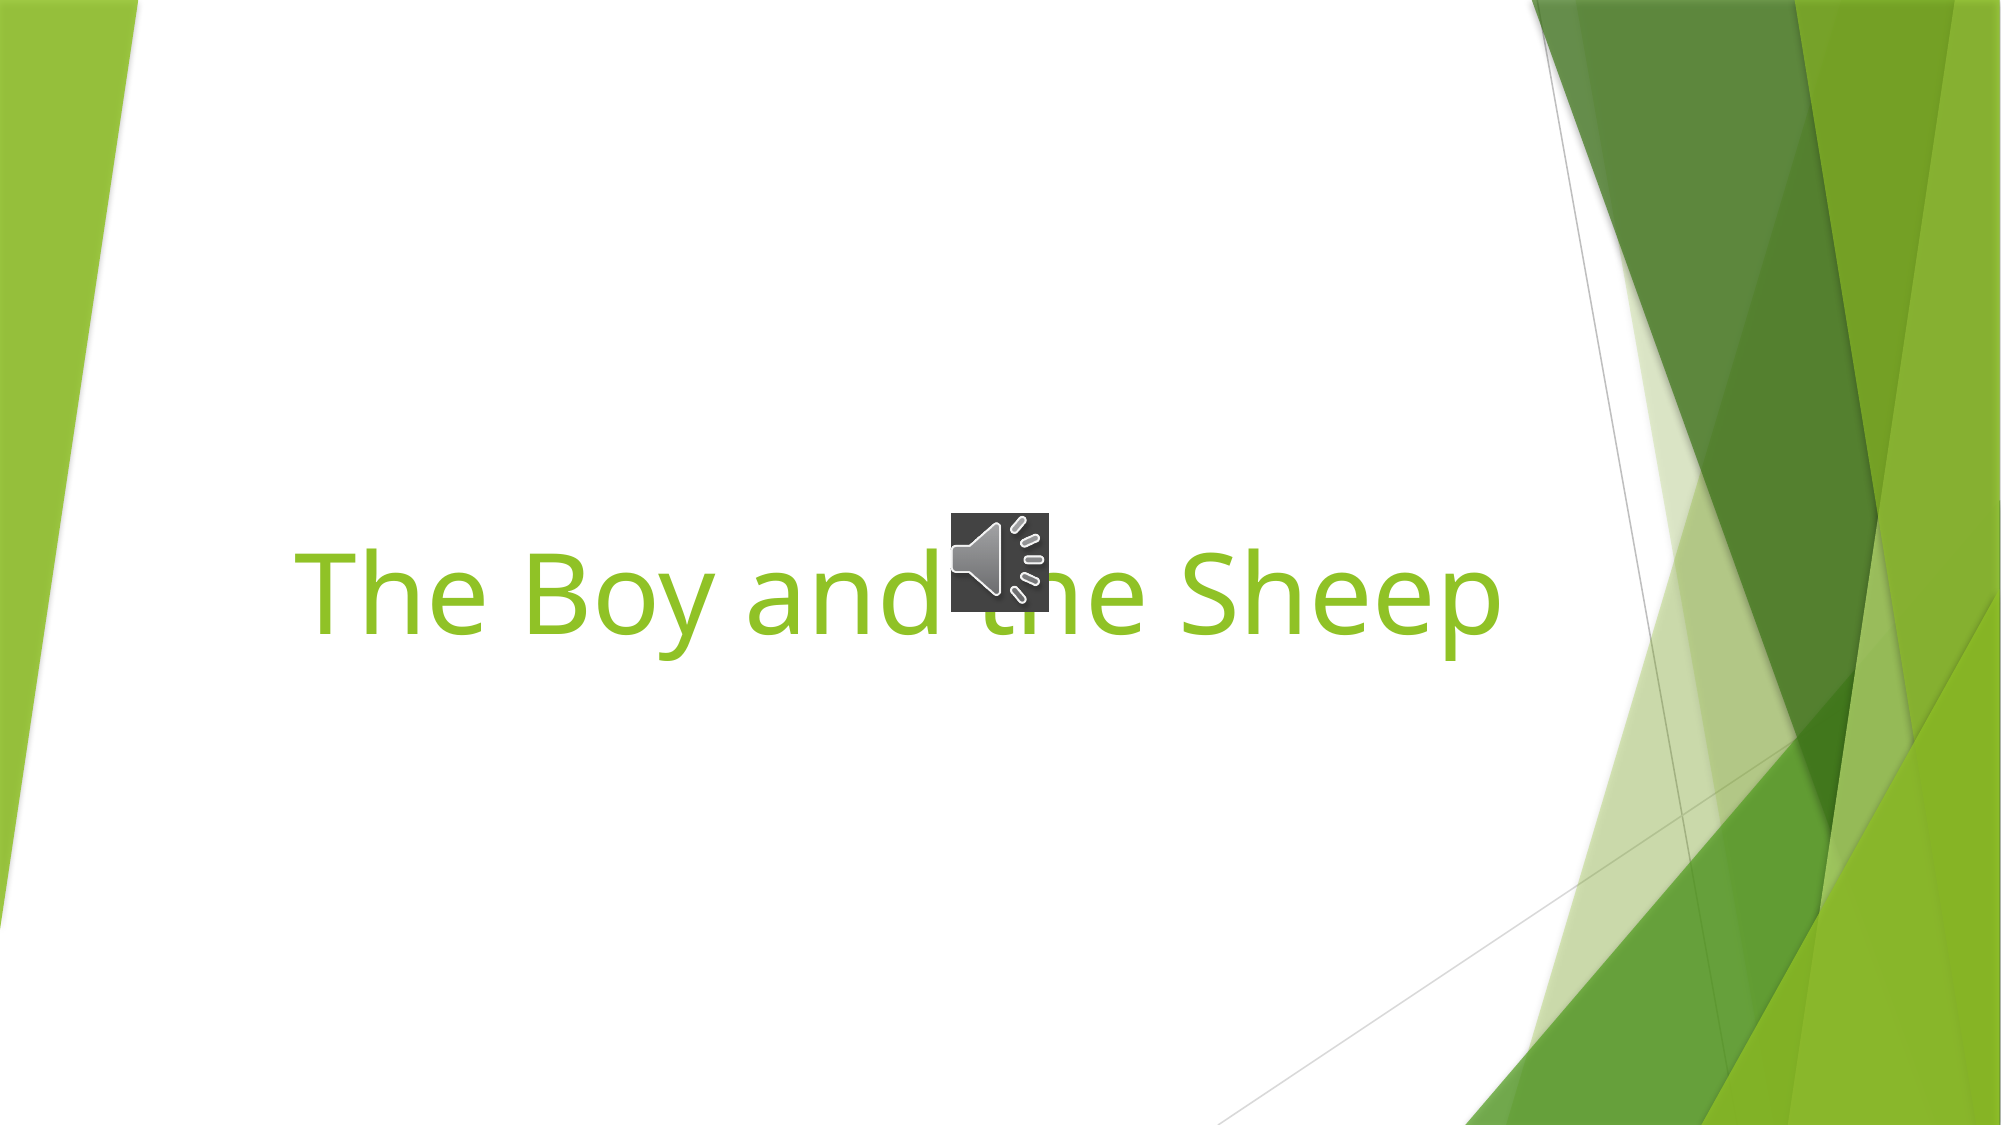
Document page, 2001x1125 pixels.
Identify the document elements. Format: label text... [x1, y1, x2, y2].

picture [949, 511, 1051, 613]
title The Boy and the Sheep [247, 394, 1522, 665]
